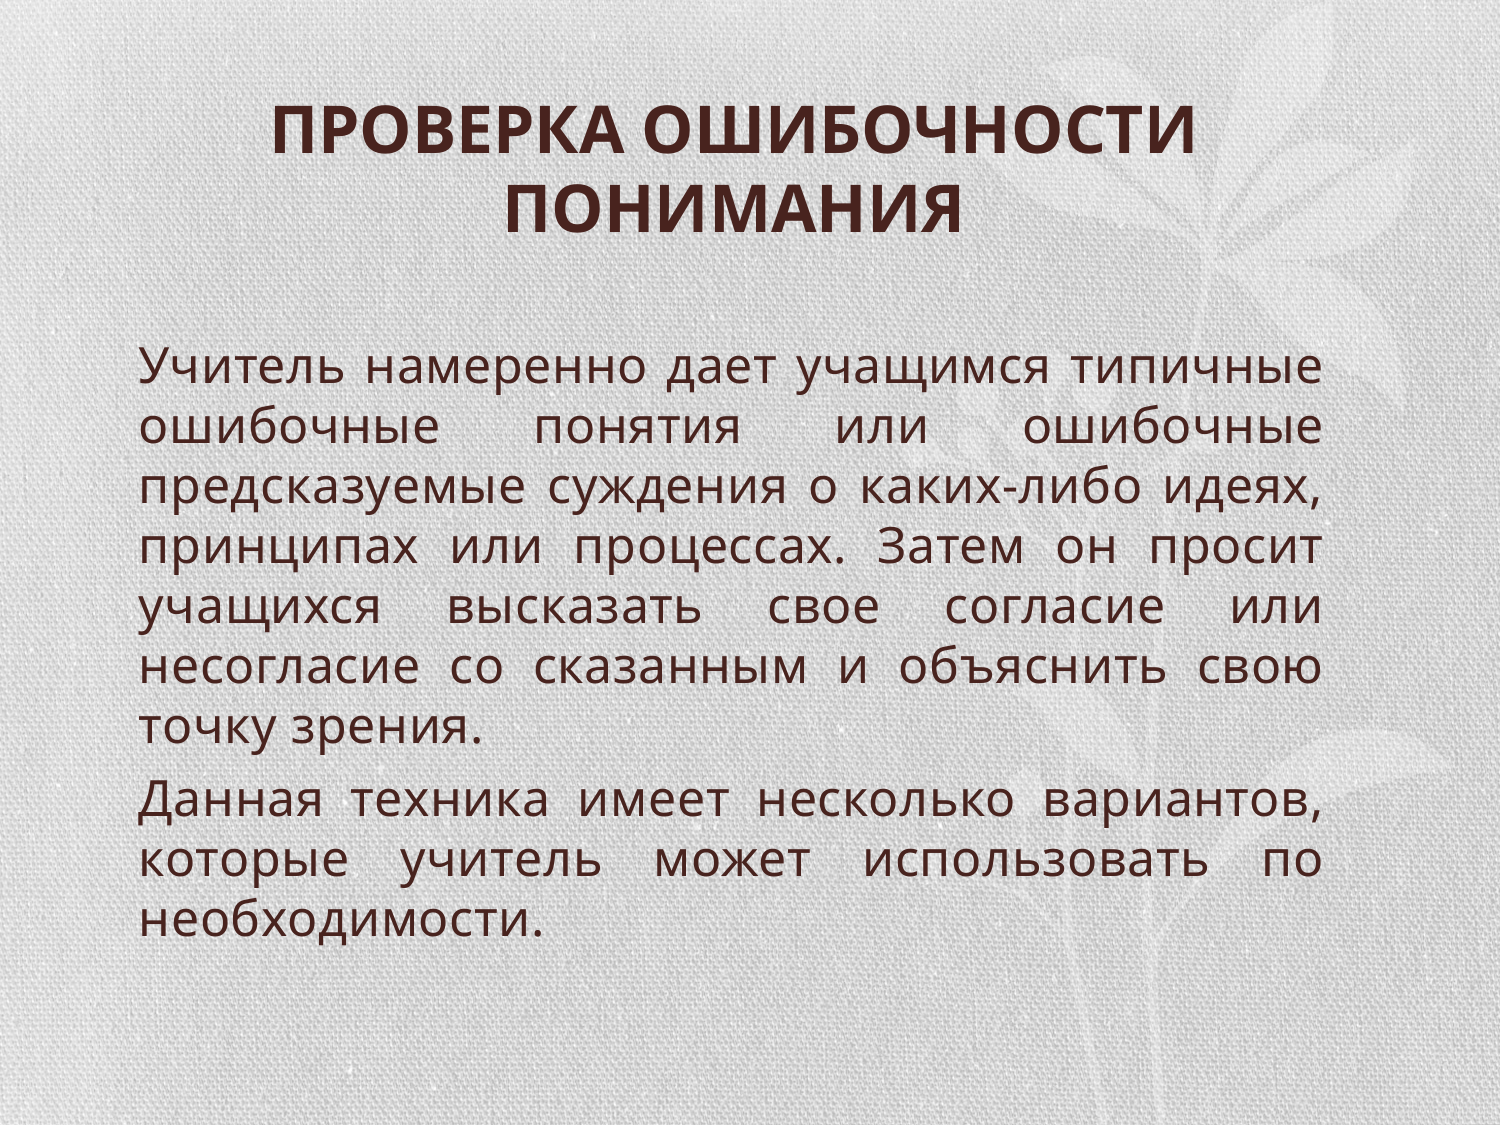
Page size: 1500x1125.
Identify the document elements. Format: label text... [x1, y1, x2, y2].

list Учитель намеренно дает учащимся типичные ошибочные понятия или ошибочные предсказуемые суждения о каких-либо идеях, принципах или процессах. Затем он просит учащихся высказать свое согласие или несогласие со сказанным и объяснить свою точку зрения. Данная техника имеет несколько вариантов, которые учитель может использовать по необходимости. [123, 326, 1341, 1083]
title ПРОВЕРКА ОШИБОЧНОСТИ ПОНИМАНИЯ [29, 78, 1439, 254]
